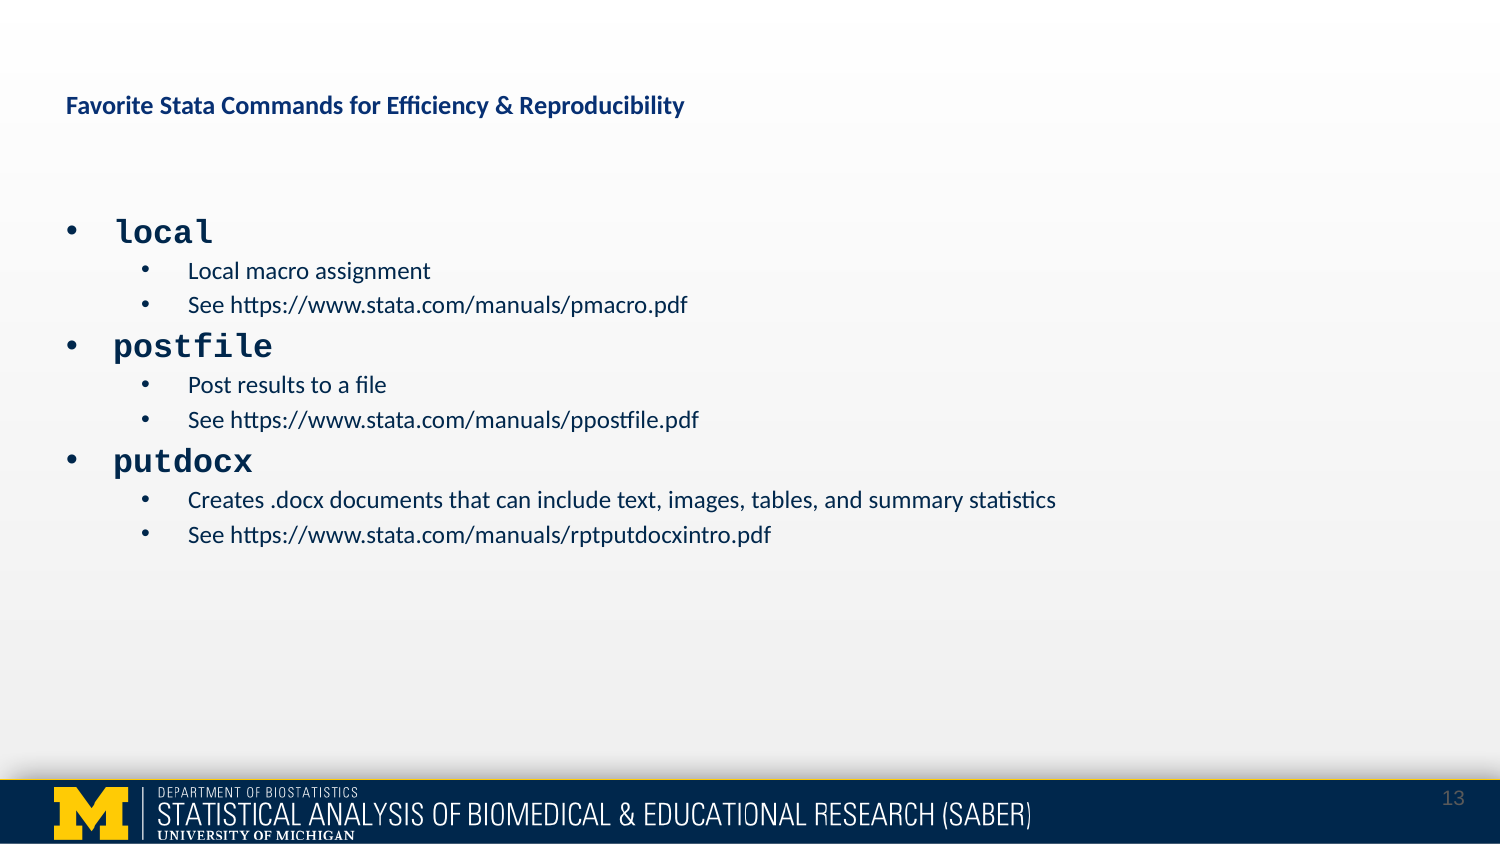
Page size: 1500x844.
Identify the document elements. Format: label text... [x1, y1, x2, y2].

title Favorite Stata Commands for Efficiency & Reproducibility [51, 72, 1449, 167]
slide_number 13 [1389, 764, 1480, 830]
list local Local macro assignment See https://www.stata.com/manuals/pmacro.pdf postfile Post results to a file See https://www.stata.com/manuals/ppostfile.pdf putdocx Creates .docx documents that can include text, images, tables, and summary statistics See https://www.stata.com/manuals/rptputdocxintro.pdf [51, 189, 1500, 750]
picture [54, 787, 1030, 840]
